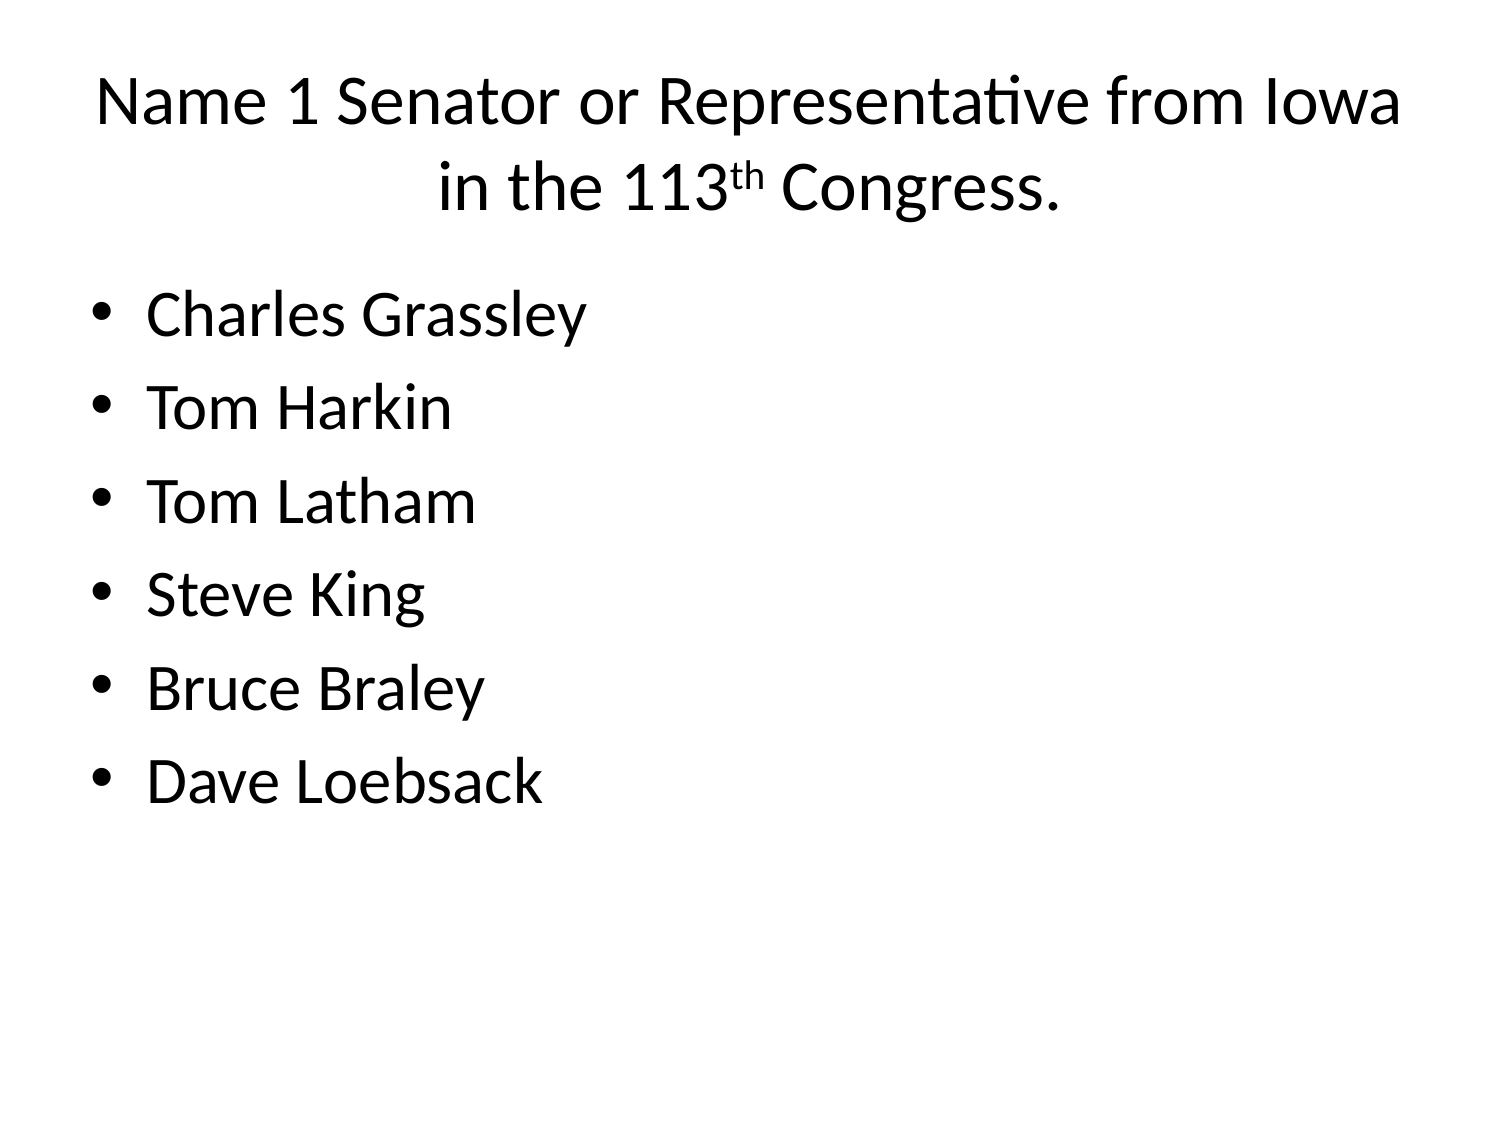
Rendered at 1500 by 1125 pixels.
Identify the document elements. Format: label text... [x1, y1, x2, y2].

list Charles Grassley Tom Harkin Tom Latham Steve King Bruce Braley Dave Loebsack [75, 262, 1425, 1005]
title Name 1 Senator or Representative from Iowa in the 113th Congress. [75, 45, 1425, 233]
